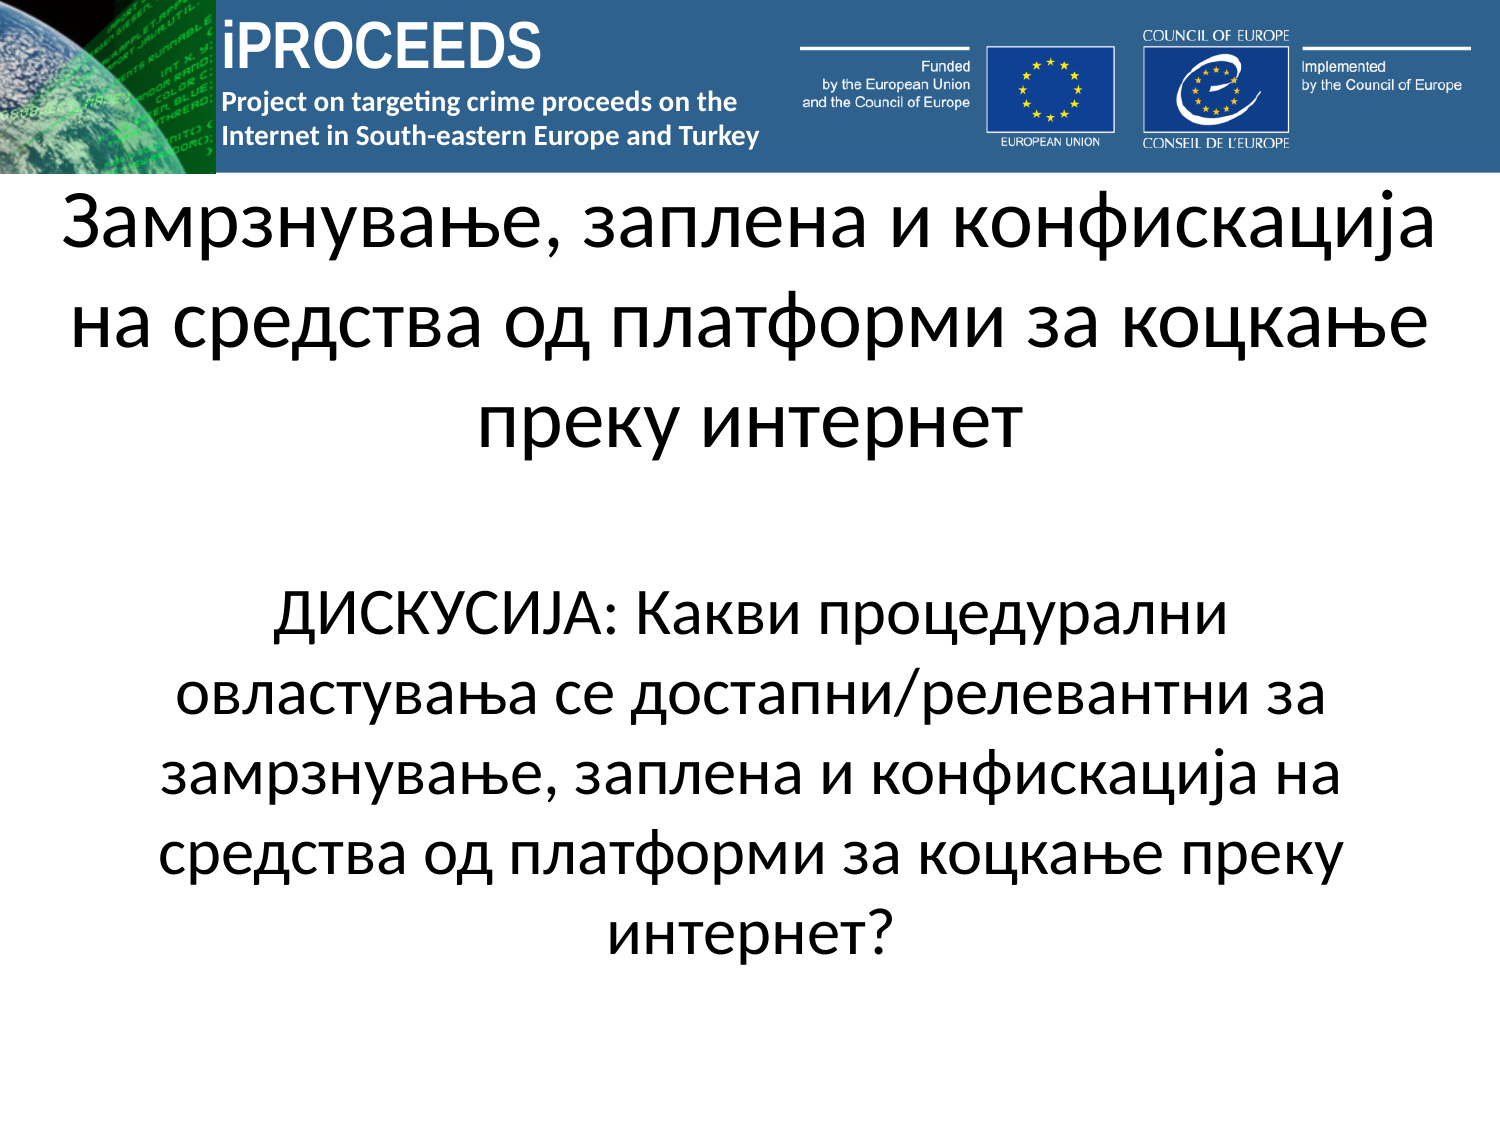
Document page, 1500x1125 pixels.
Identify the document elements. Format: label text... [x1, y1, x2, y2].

list ДИСКУСИЈА: Какви процедурални овластувања се достапни/релевантни за замрзнување, заплена и конфискација на средства од платформи за коцкање преку интернет? [76, 373, 1427, 1017]
title Замрзнување, заплена и конфискација на средства од платформи за коцкање преку интернет [41, 220, 1459, 408]
picture [800, 30, 1471, 148]
picture [0, 0, 216, 174]
